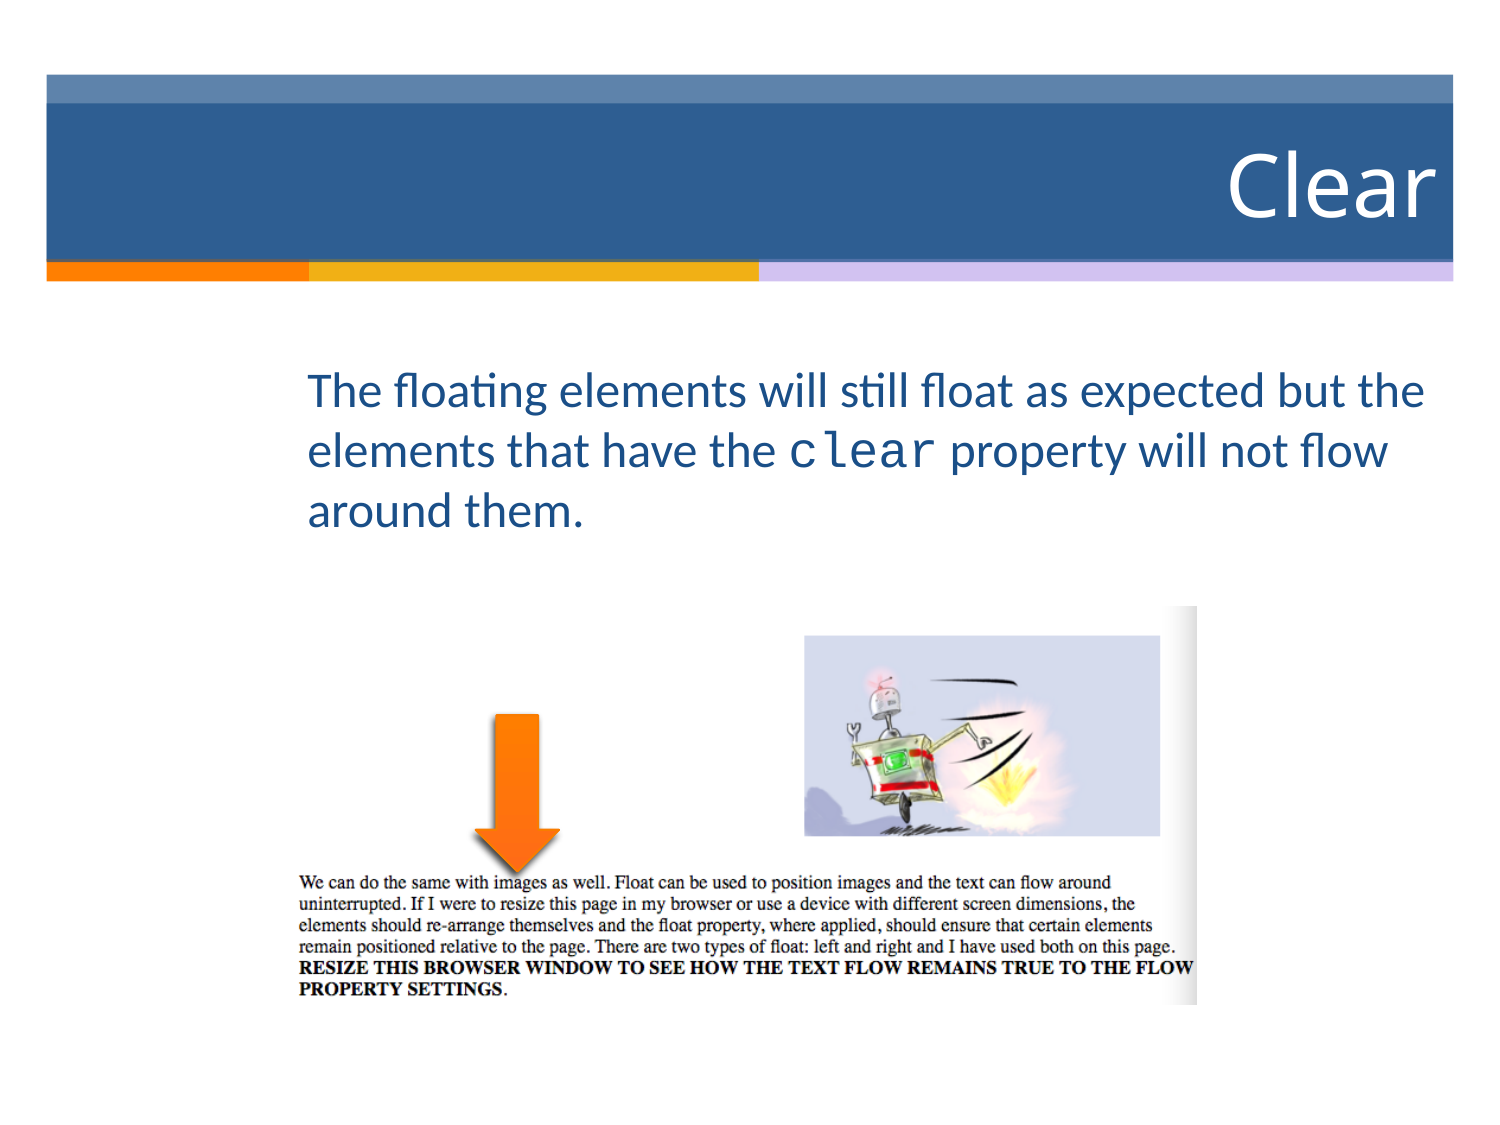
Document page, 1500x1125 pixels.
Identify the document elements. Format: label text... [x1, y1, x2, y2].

title Clear [46, 103, 1454, 263]
list The floating elements will still float as expected but the elements that have the clear property will not flow around them. [292, 350, 1454, 1005]
picture [291, 606, 1198, 1006]
